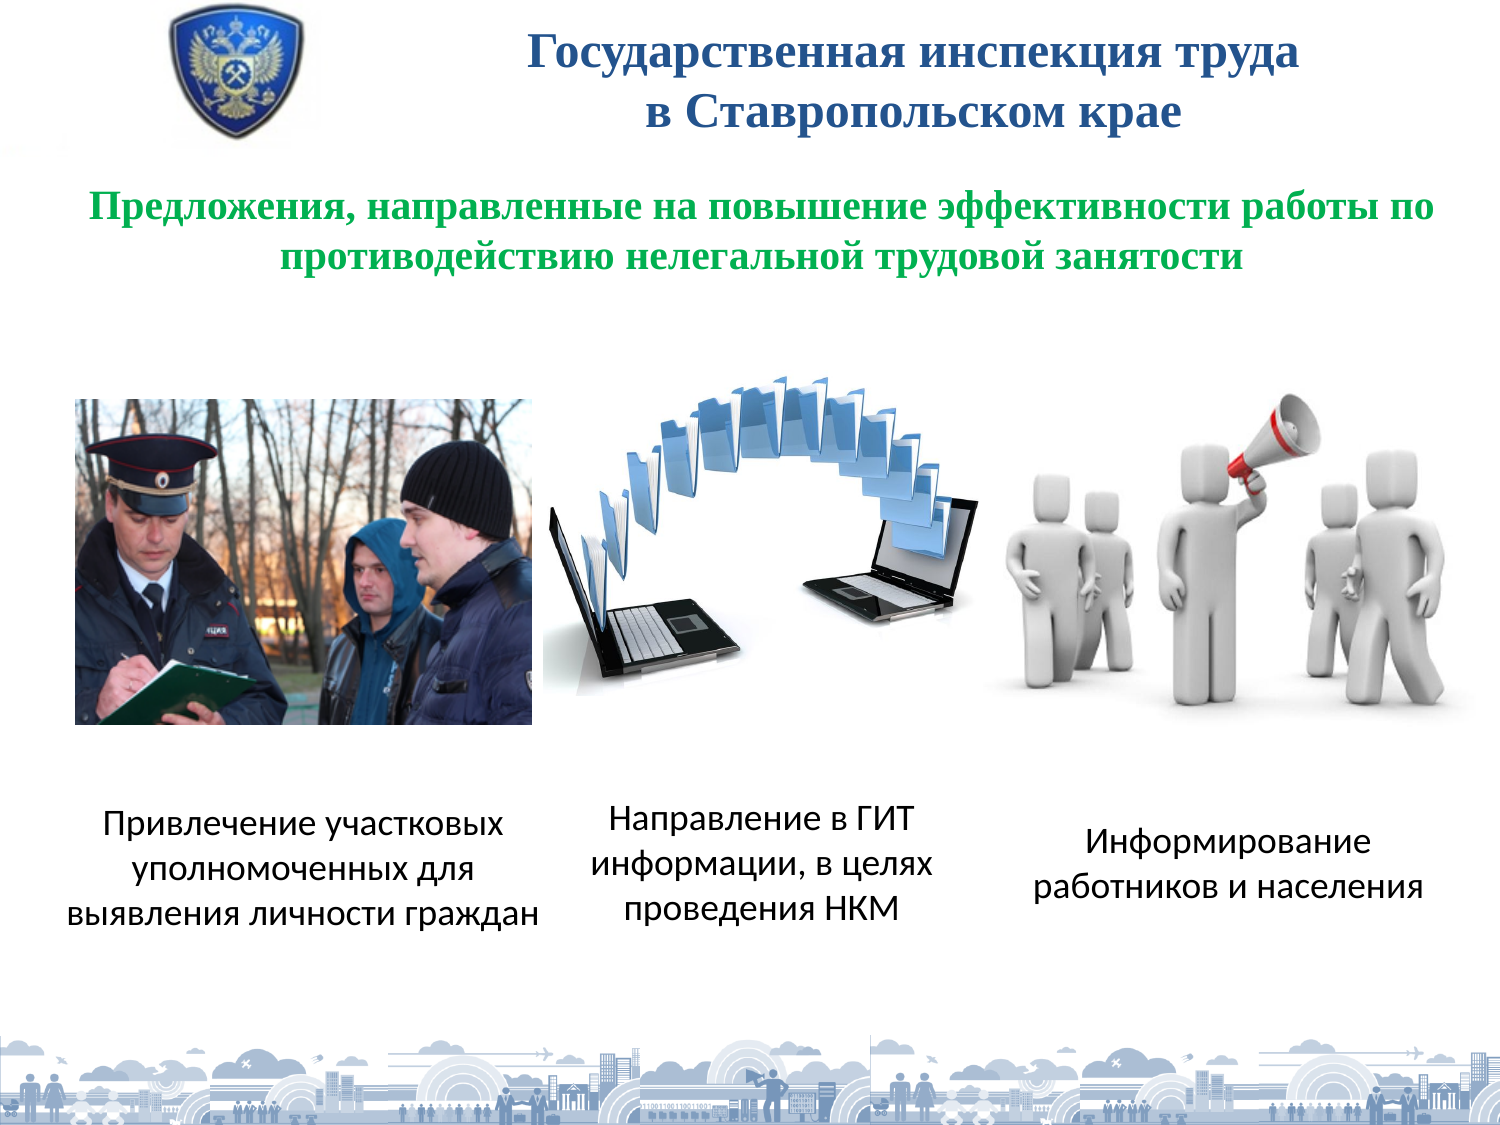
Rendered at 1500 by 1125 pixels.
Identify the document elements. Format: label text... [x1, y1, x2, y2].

picture [0, 0, 473, 157]
text_box Государственная инспекция труда в Ставропольском крае [477, 10, 1500, 145]
text_box Направление в ГИТ информации, в целях проведения НКМ [553, 785, 971, 936]
picture [74, 399, 532, 726]
text_box Привлечение участковых уполномоченных для выявления личности граждан [33, 790, 574, 941]
text_box Информирование работников и населения [1014, 808, 1443, 914]
picture [542, 361, 1476, 736]
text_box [0, 1035, 1500, 1125]
text_box Предложения, направленные на повышение эффективности работы по противодействию нелегальной трудовой занятости [53, 170, 1471, 286]
